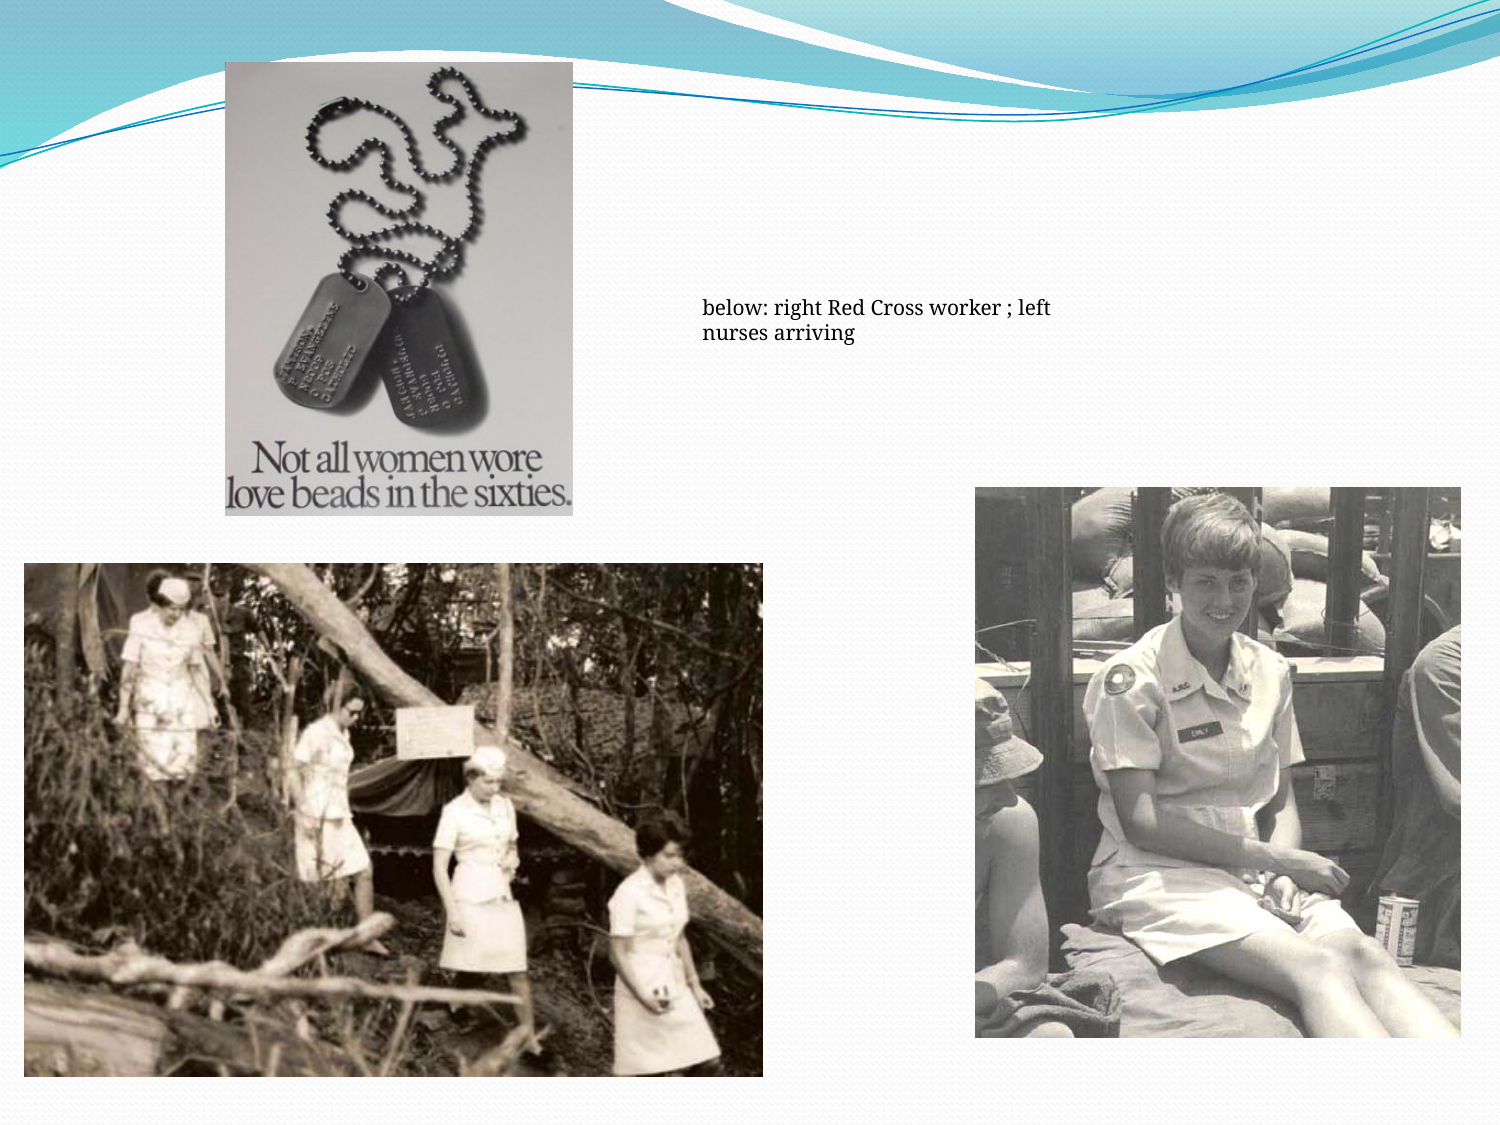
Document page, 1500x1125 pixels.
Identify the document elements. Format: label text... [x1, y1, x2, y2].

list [24, 563, 763, 1078]
picture [974, 487, 1461, 1038]
text_box below: right Red Cross worker ; left nurses arriving [687, 287, 1075, 353]
picture [224, 62, 574, 516]
